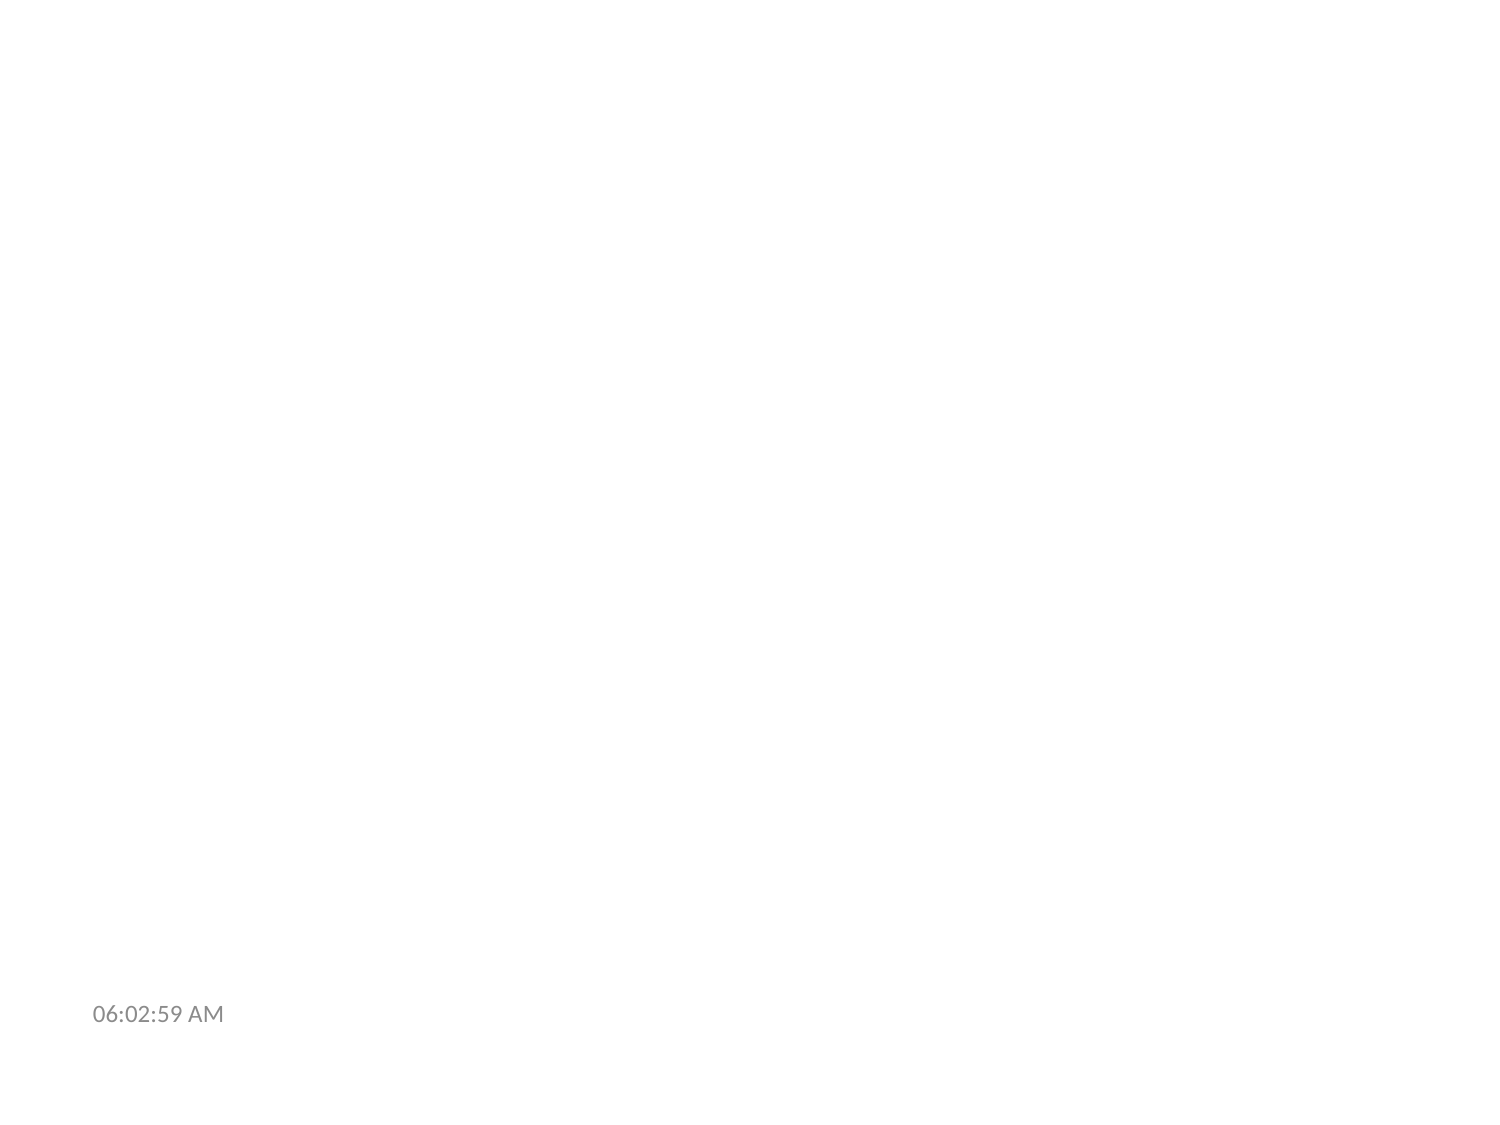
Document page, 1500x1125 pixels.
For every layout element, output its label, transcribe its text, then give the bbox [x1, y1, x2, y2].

text_box 3:35:09 PM [77, 982, 428, 1043]
